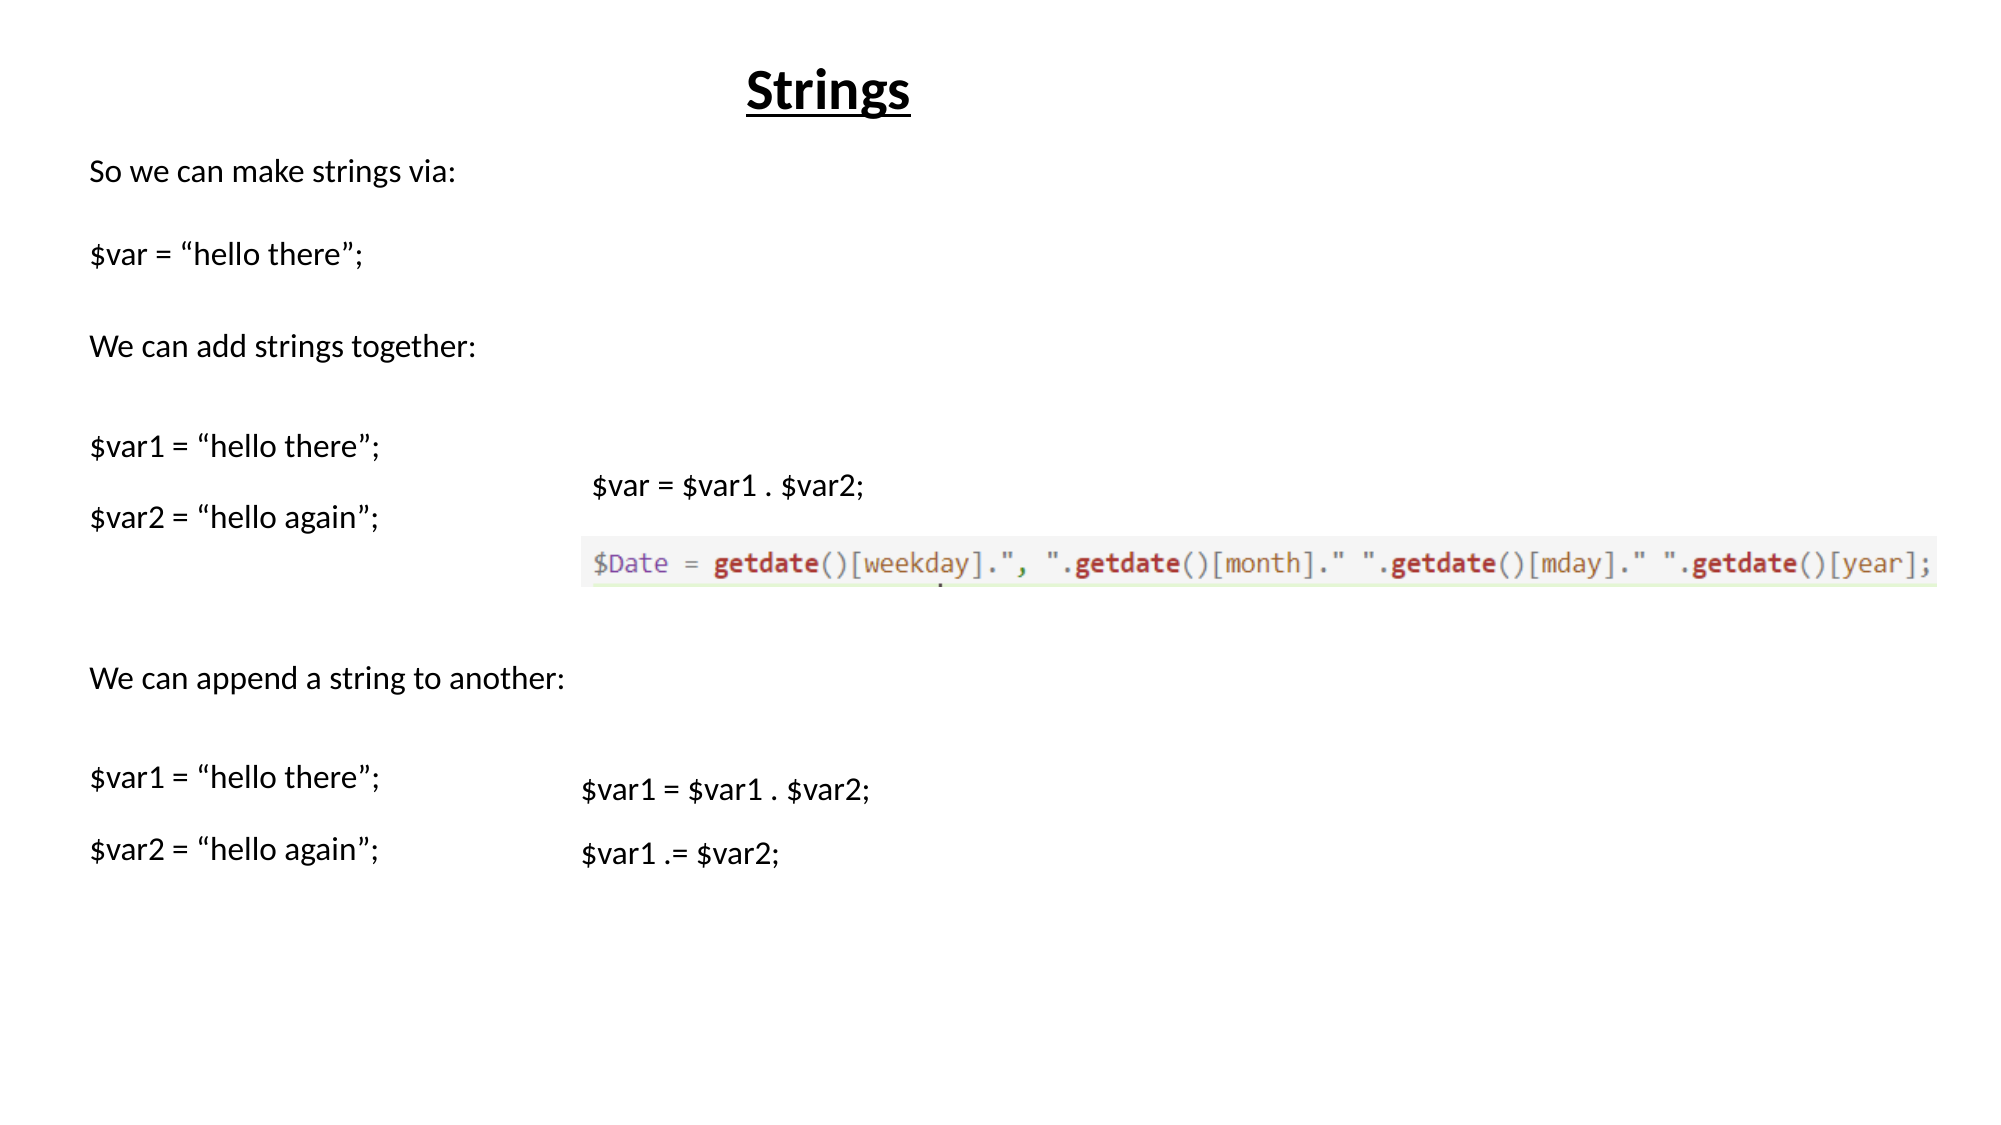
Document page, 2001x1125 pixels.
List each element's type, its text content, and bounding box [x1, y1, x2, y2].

text_box $var = “hello there”; [74, 224, 435, 280]
text_box $var = $var1 . $var2; [576, 455, 937, 511]
text_box $var1 = “hello there”; [74, 416, 435, 472]
text_box Strings [731, 44, 1044, 129]
text_box $var1 = “hello there”; [74, 748, 435, 803]
text_box We can add strings together: [74, 316, 546, 372]
text_box So we can make strings via: [74, 142, 546, 197]
text_box $var2 = “hello again”; [74, 488, 435, 543]
text_box We can append a string to another: [74, 648, 685, 704]
picture [581, 536, 1937, 587]
text_box $var1 = $var1 . $var2; [565, 759, 968, 815]
text_box $var1 .= $var2; [565, 823, 849, 879]
text_box $var2 = “hello again”; [74, 819, 435, 875]
